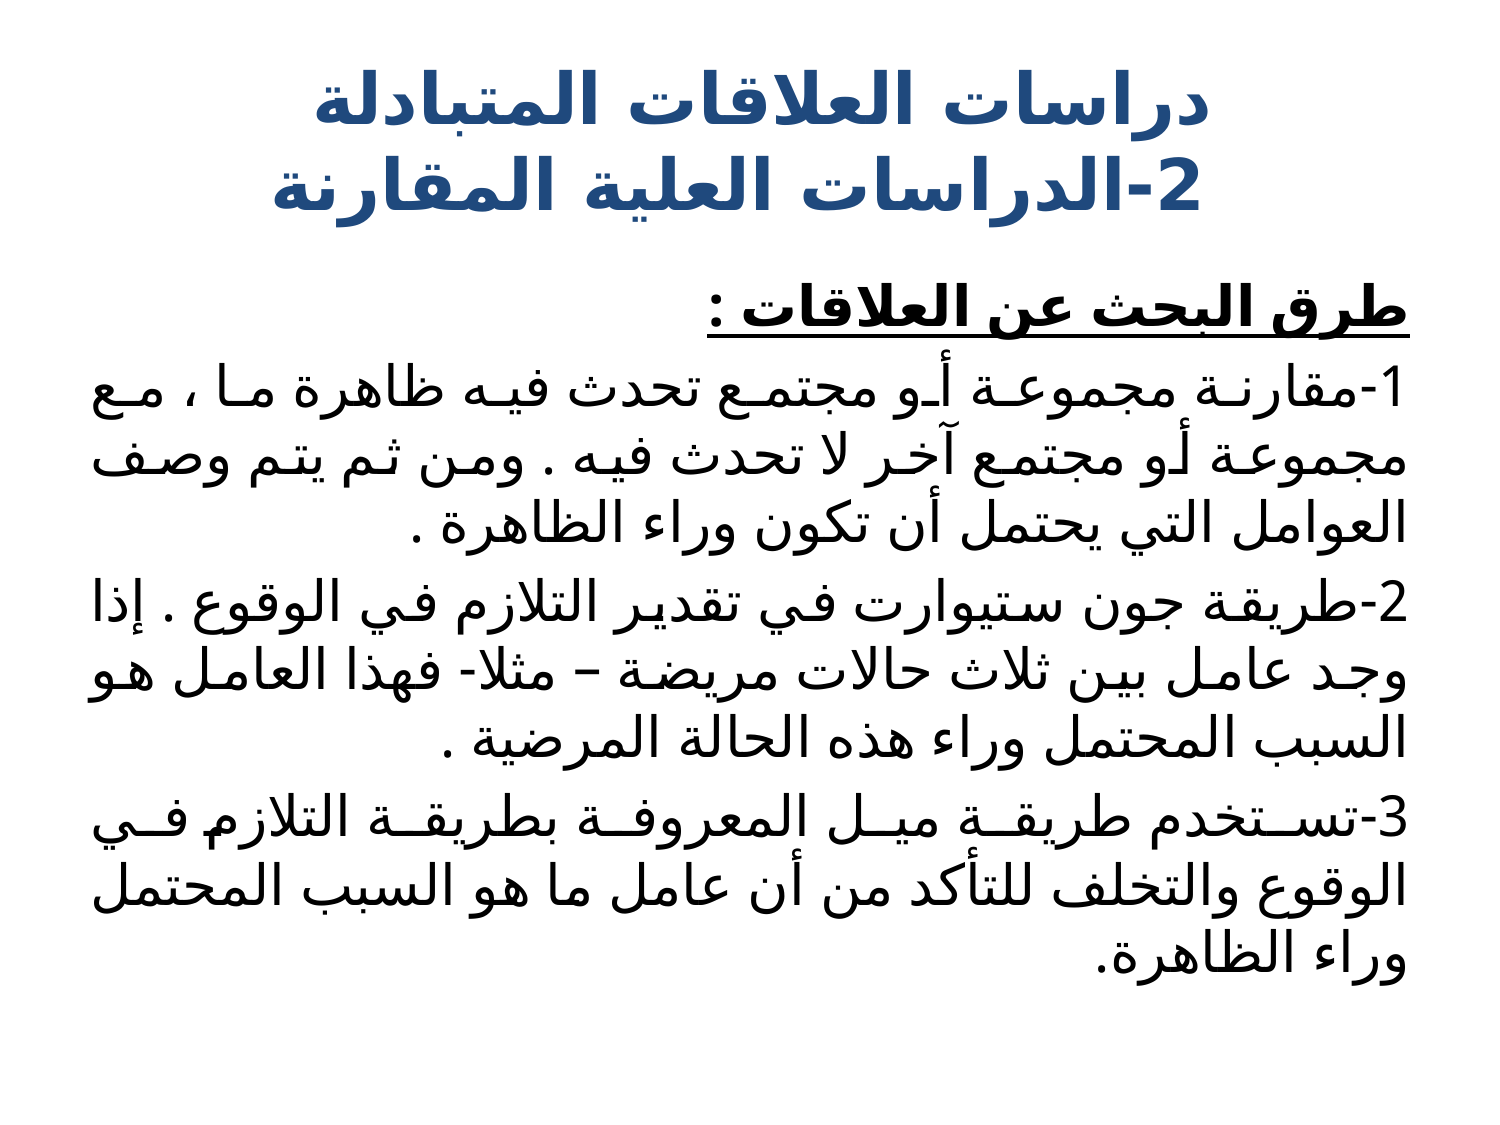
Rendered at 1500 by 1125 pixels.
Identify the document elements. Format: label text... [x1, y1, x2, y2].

list طرق البحث عن العلاقات : 1-مقارنة مجموعة أو مجتمع تحدث فيه ظاهرة ما ، مع مجموعة أو مجتمع آخر لا تحدث فيه . ومن ثم يتم وصف العوامل التي يحتمل أن تكون وراء الظاهرة . 2-طريقة جون ستيوارت في تقدير التلازم في الوقوع . إذا وجد عامل بين ثلاث حالات مريضة – مثلا- فهذا العامل هو السبب المحتمل وراء هذه الحالة المرضية . 3-تستخدم طريقة ميل المعروفة بطريقة التلازم في الوقوع والتخلف للتأكد من أن عامل ما هو السبب المحتمل وراء الظاهرة. [75, 262, 1425, 1005]
title دراسات العلاقات المتبادلة 2-الدراسات العلية المقارنة [75, 45, 1425, 233]
